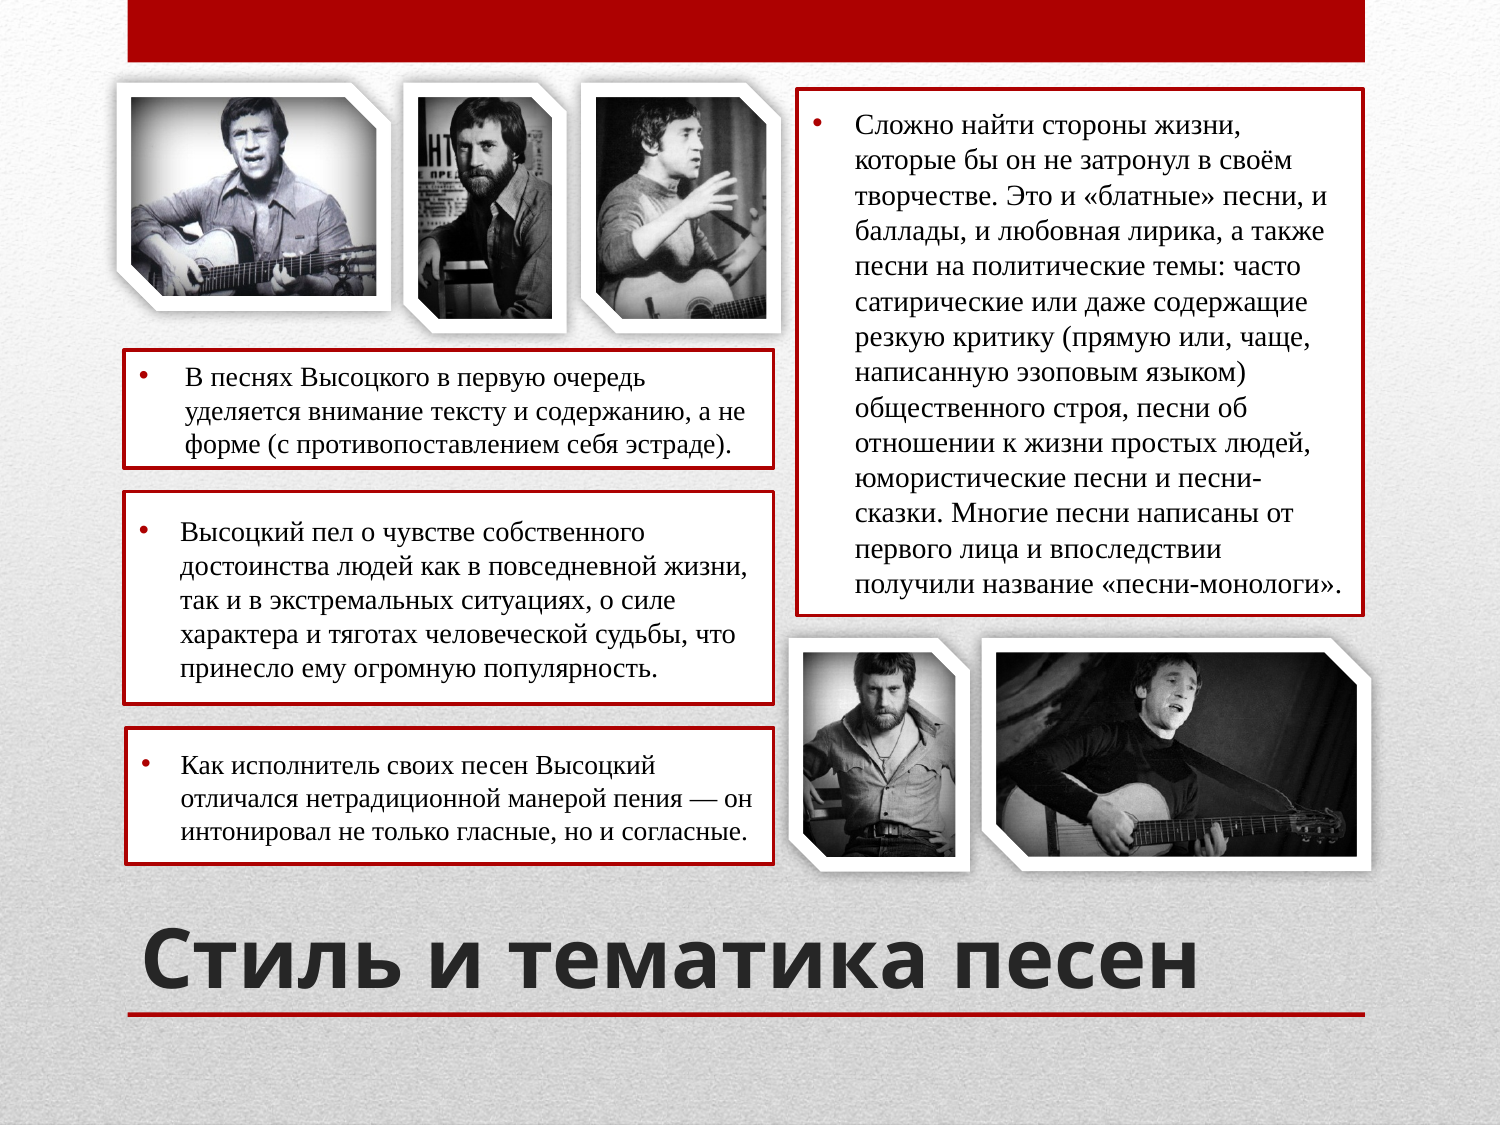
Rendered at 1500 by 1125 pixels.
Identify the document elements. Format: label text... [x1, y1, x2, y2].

text_box В песнях Высоцкого в первую очередь уделяется внимание тексту и содержанию, а не форме (с противопоставлением себя эстраде). [122, 348, 775, 470]
title Стиль и тематика песен [125, 881, 1238, 1013]
text_box Как исполнитель своих песен Высоцкий отличался нетрадиционной манерой пения — он интонировал не только гласные, но и согласные. [124, 726, 775, 866]
picture [587, 89, 775, 327]
text_box Высоцкий пел о чувстве собственного достоинства людей как в повседневной жизни, так и в экстремальных ситуациях, о силе характера и тяготах человеческой судьбы, что принесло ему огромную популярность. [122, 490, 775, 706]
picture [988, 644, 1365, 865]
picture [409, 89, 561, 327]
picture [795, 644, 964, 866]
list Сложно найти стороны жизни, которые бы он не затронул в своём творчестве. Это и «блатные» песни, и баллады, и любовная лирика, а также песни на политические темы: часто сатирические или даже содержащие резкую критику (прямую или, чаще, написанную эзоповым языком) общественного строя, песни об отношении к жизни простых людей, юмористические песни и песни-сказки. Многие песни написаны от первого лица и впоследствии получили название «песни-монологи». [795, 87, 1365, 617]
picture [123, 89, 385, 305]
